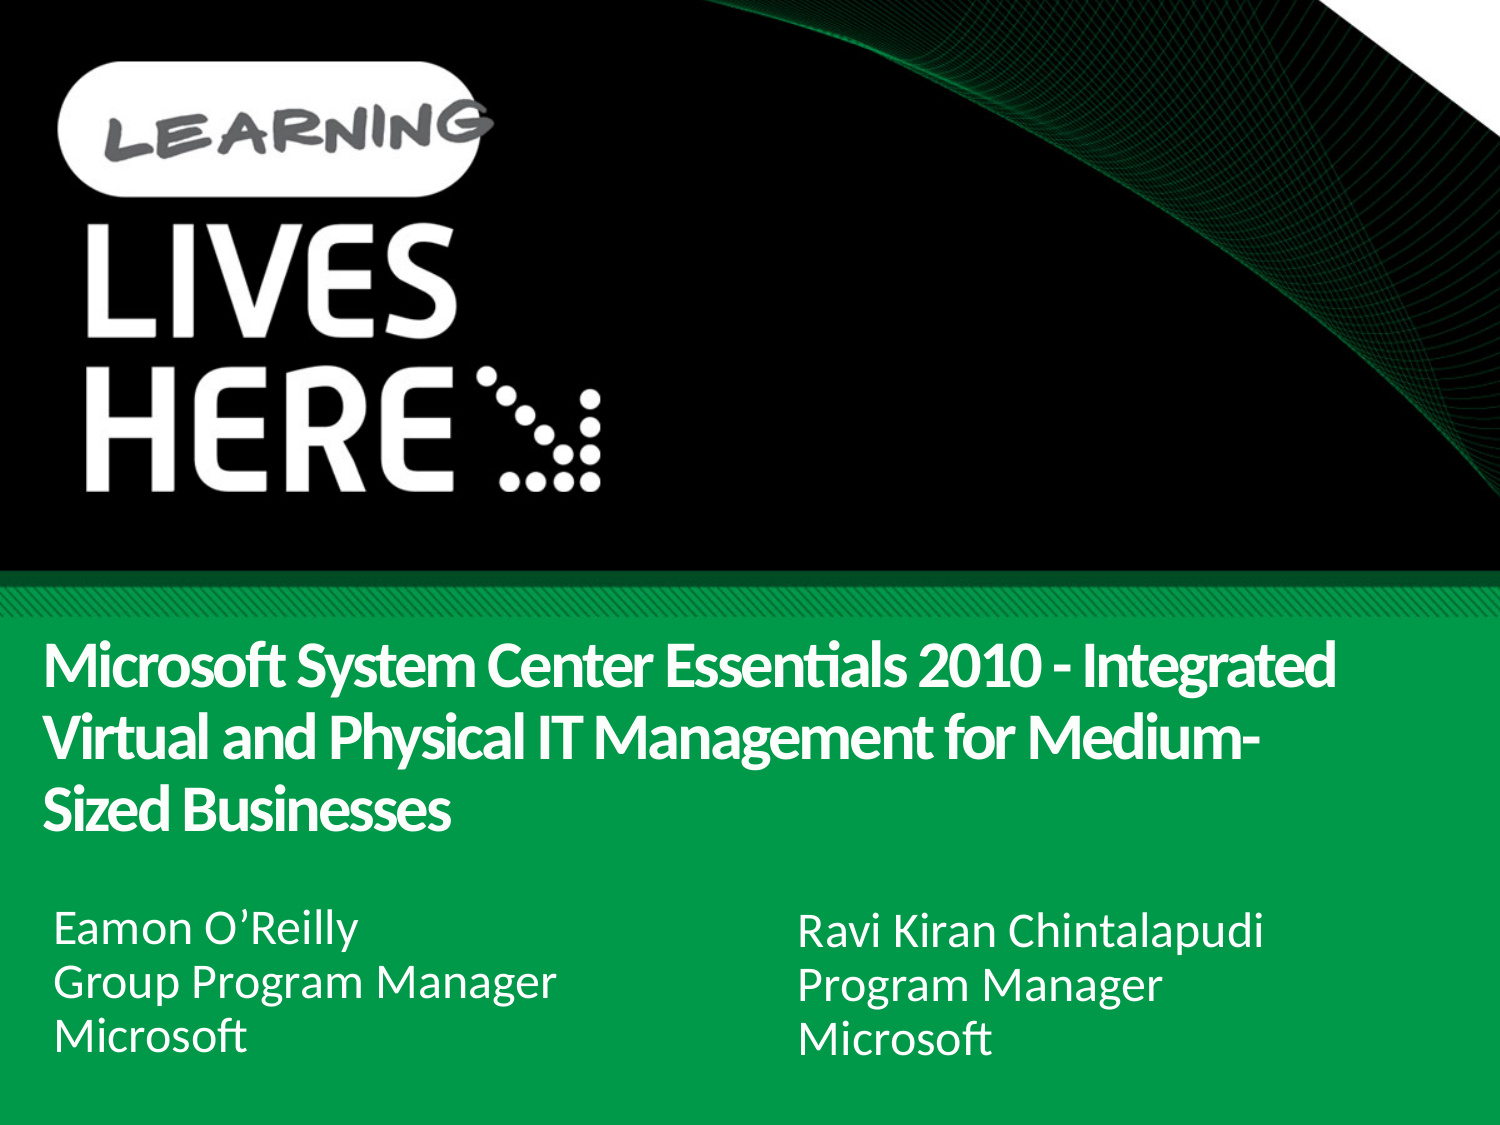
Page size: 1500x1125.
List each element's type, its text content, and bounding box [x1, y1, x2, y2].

subtitle Ravi Kiran Chintalapudi Program Manager Microsoft [797, 903, 1424, 1065]
title Microsoft System Center Essentials 2010 - Integrated Virtual and Physical IT Management for Medium-Sized Businesses [42, 630, 1343, 850]
text_box Eamon O’Reilly Group Program Manager Microsoft [53, 901, 679, 1054]
picture [0, 0, 1500, 1125]
